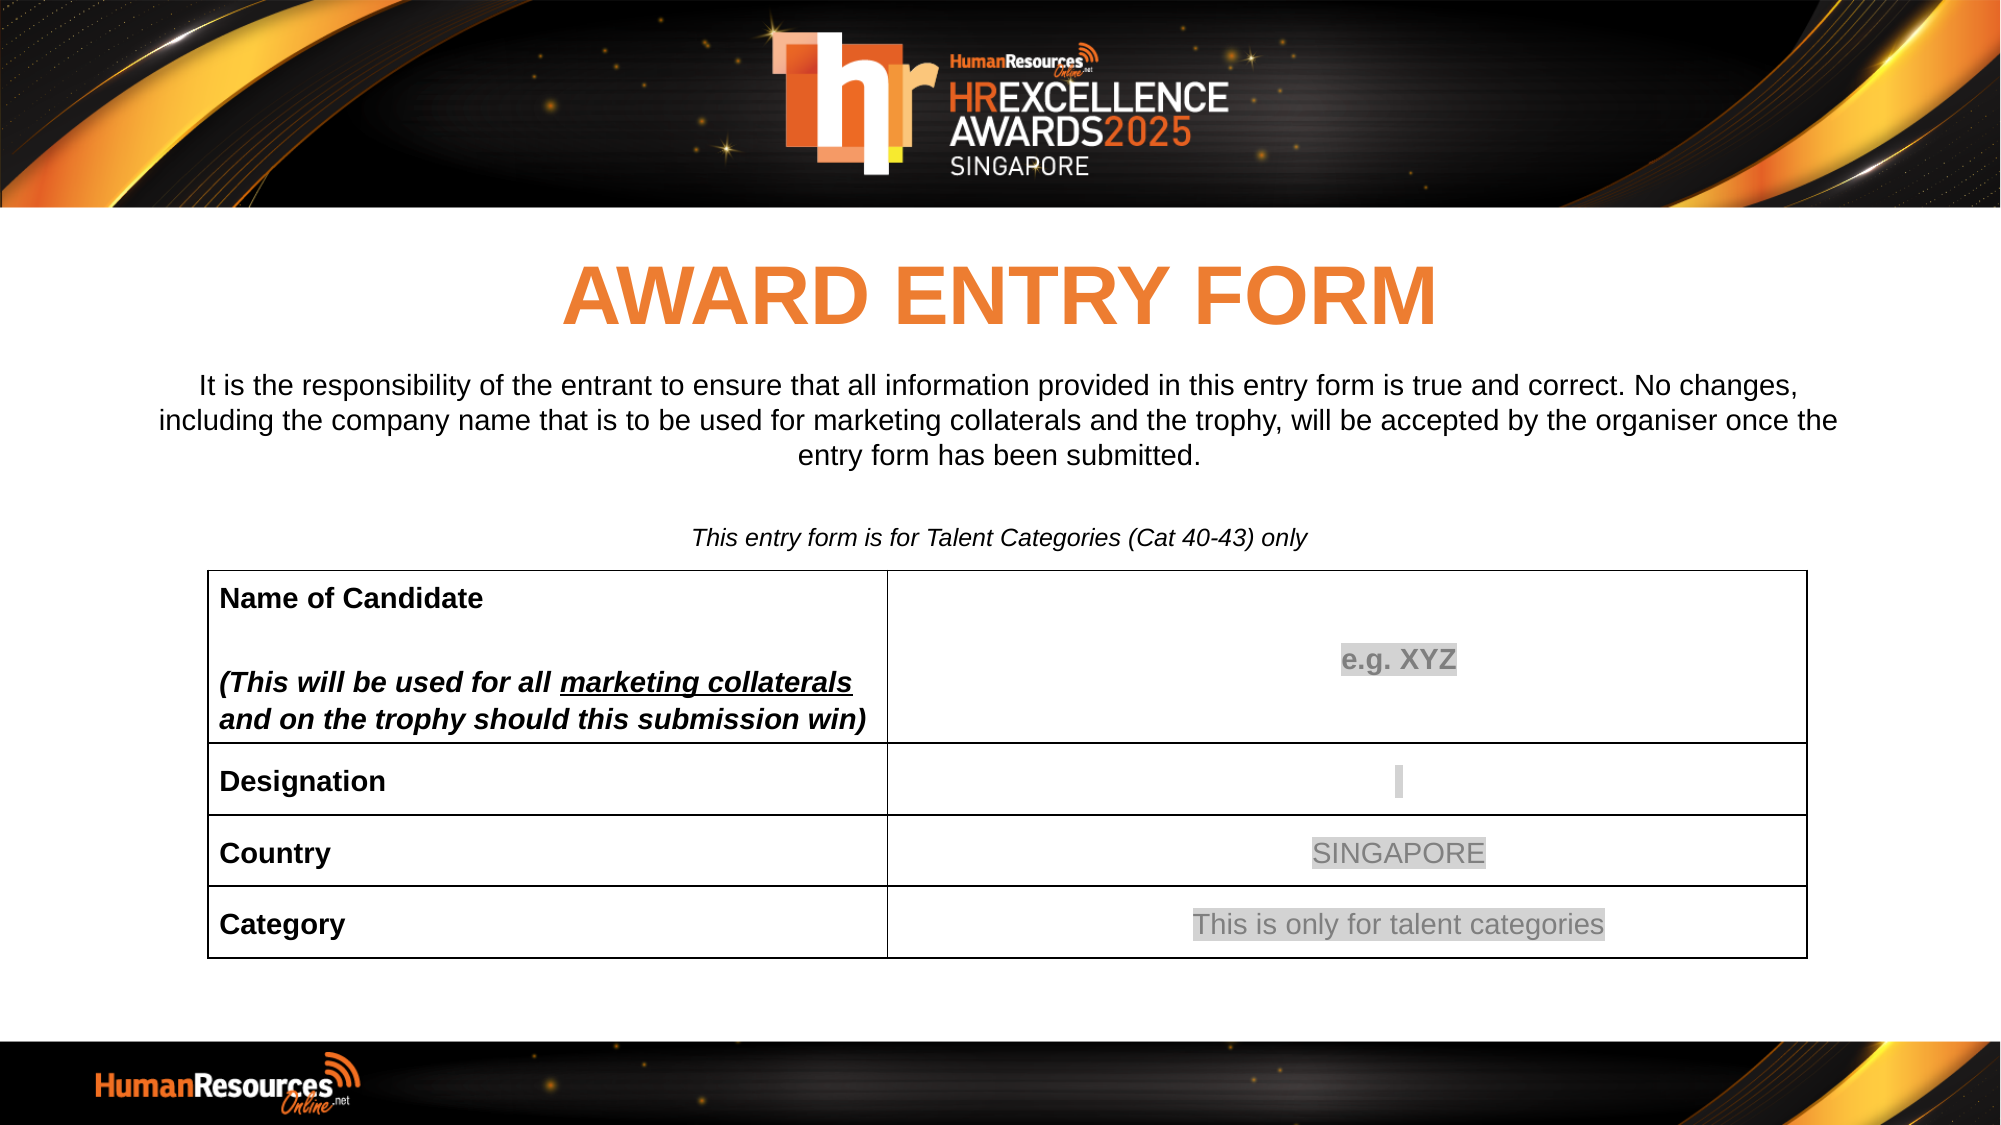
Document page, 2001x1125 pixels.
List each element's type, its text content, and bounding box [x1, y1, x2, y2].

table_cell Category [209, 887, 887, 957]
table_cell Country [209, 816, 887, 885]
table_cell SINGAPORE [888, 816, 1806, 885]
table_cell Designation [209, 744, 887, 814]
table_header e.g. XYZ [888, 571, 1806, 742]
text_box AWARD ENTRY FORM It is the responsibility of the entrant to ensure that all information provided in this entry form is true and correct. No changes, including the company name that is to be used for marketing collaterals and the trophy, will be accepted by the organiser once the entry form has been submitted. This entry form is for Talent Categories (Cat 40-43) only [132, 234, 1868, 559]
table_header Name of Candidate (This will be used for all marketing collaterals and on the trophy should this submission win) [209, 571, 887, 742]
table_cell This is only for talent categories [888, 887, 1806, 957]
picture [0, 0, 2001, 1125]
table_cell [888, 744, 1806, 814]
